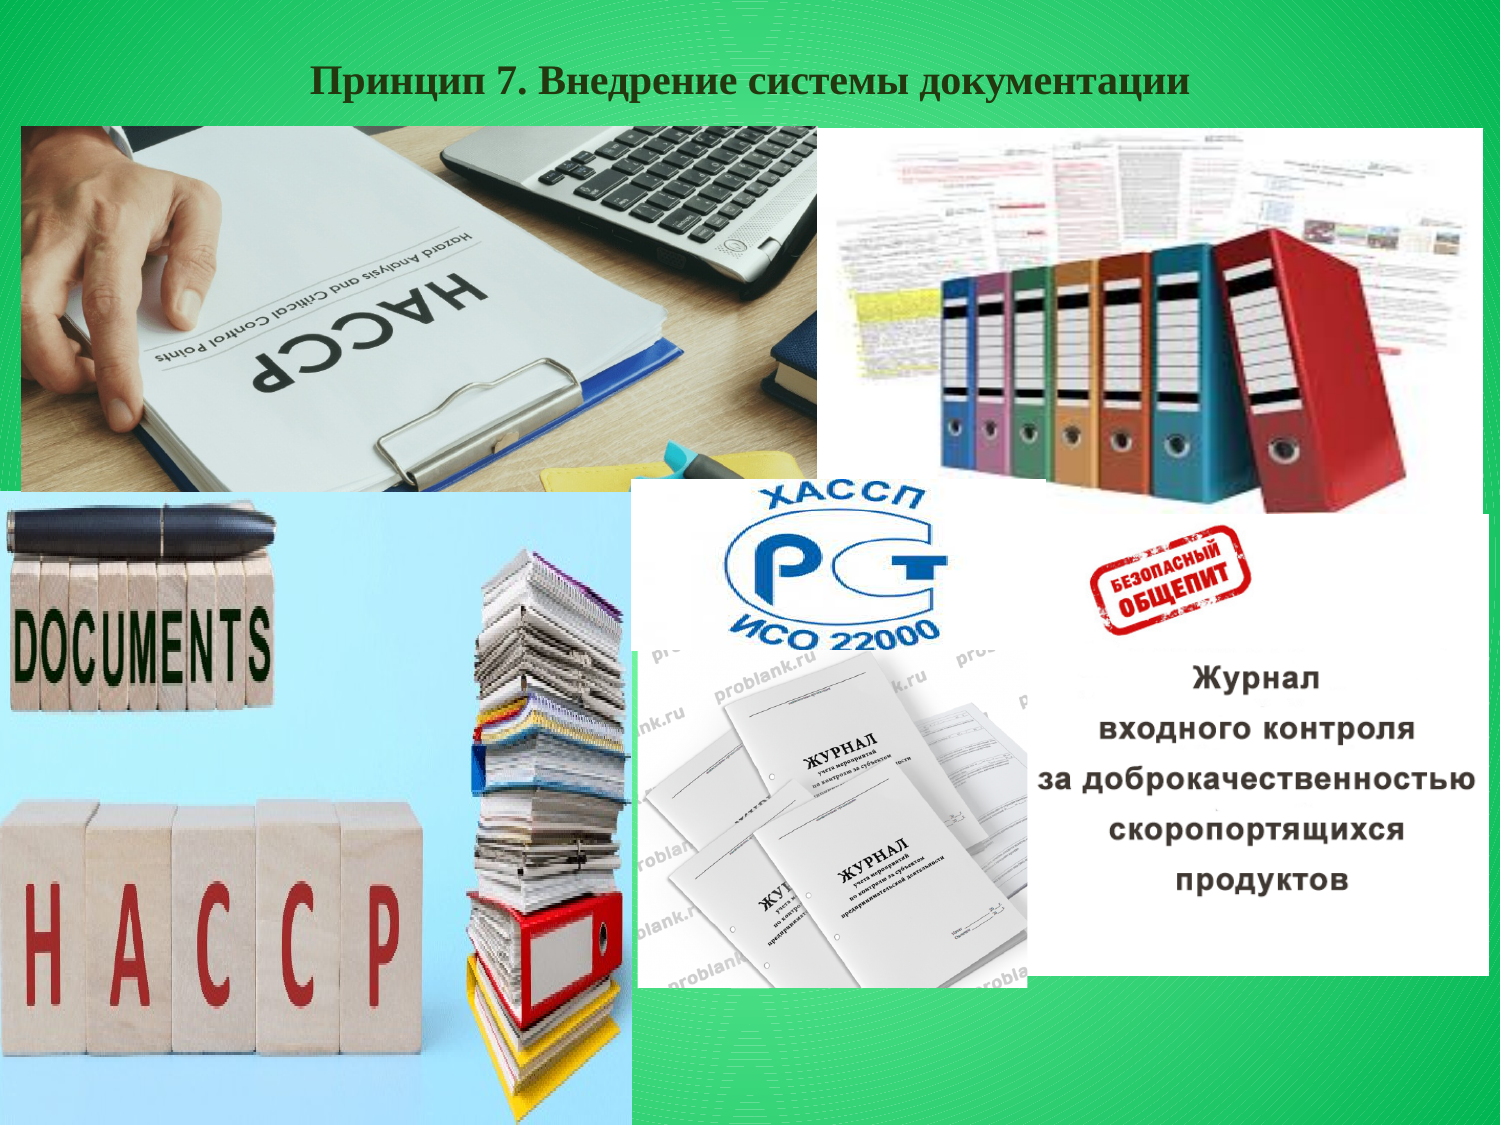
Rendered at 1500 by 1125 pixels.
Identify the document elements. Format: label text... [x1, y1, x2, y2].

title Принцип 7. Внедрение системы документации [75, 45, 1425, 126]
picture [0, 126, 1489, 1125]
